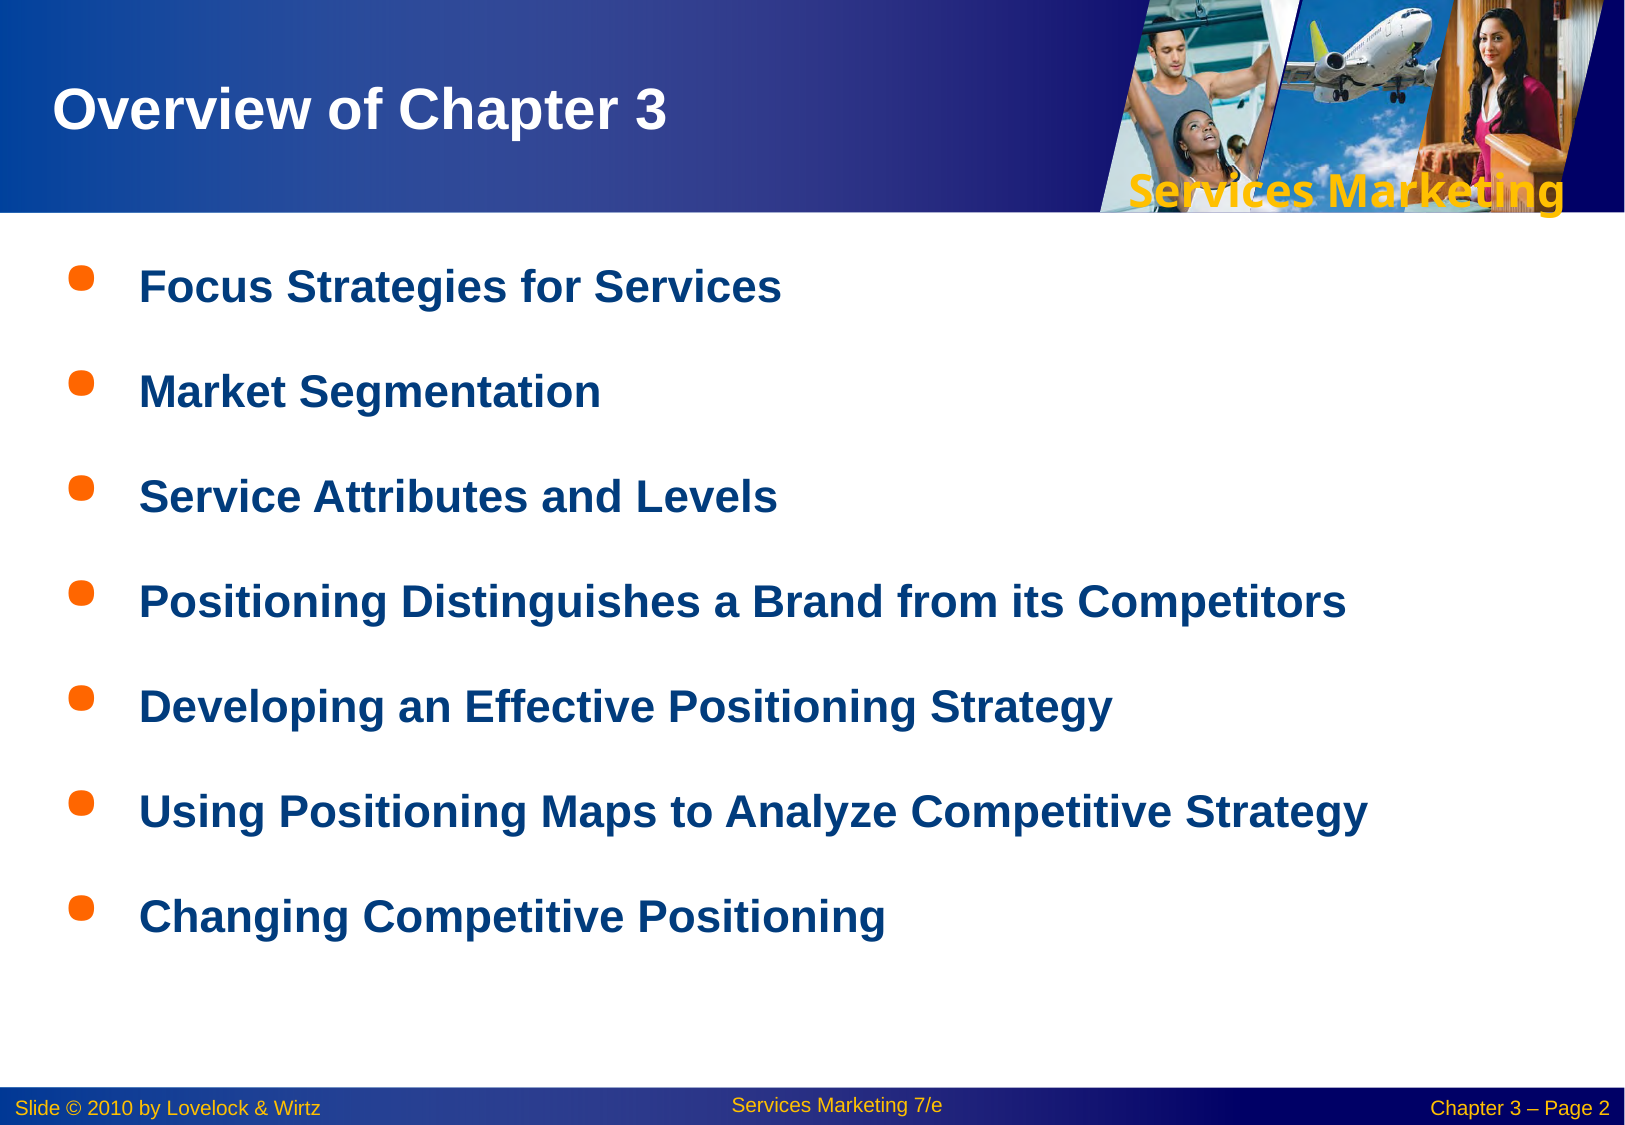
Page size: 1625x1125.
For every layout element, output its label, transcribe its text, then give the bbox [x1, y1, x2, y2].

picture [1162, 186, 1172, 192]
list Focus Strategies for Services Market Segmentation Service Attributes and Levels Positioning Distinguishes a Brand from its Competitors Developing an Effective Positioning Strategy Using Positioning Maps to Analyze Competitive Strategy Changing Competitive Positioning [49, 249, 1588, 1038]
picture [1546, 187, 1556, 202]
title Overview of Chapter 3 [36, 37, 1088, 176]
picture [1100, 0, 1604, 213]
